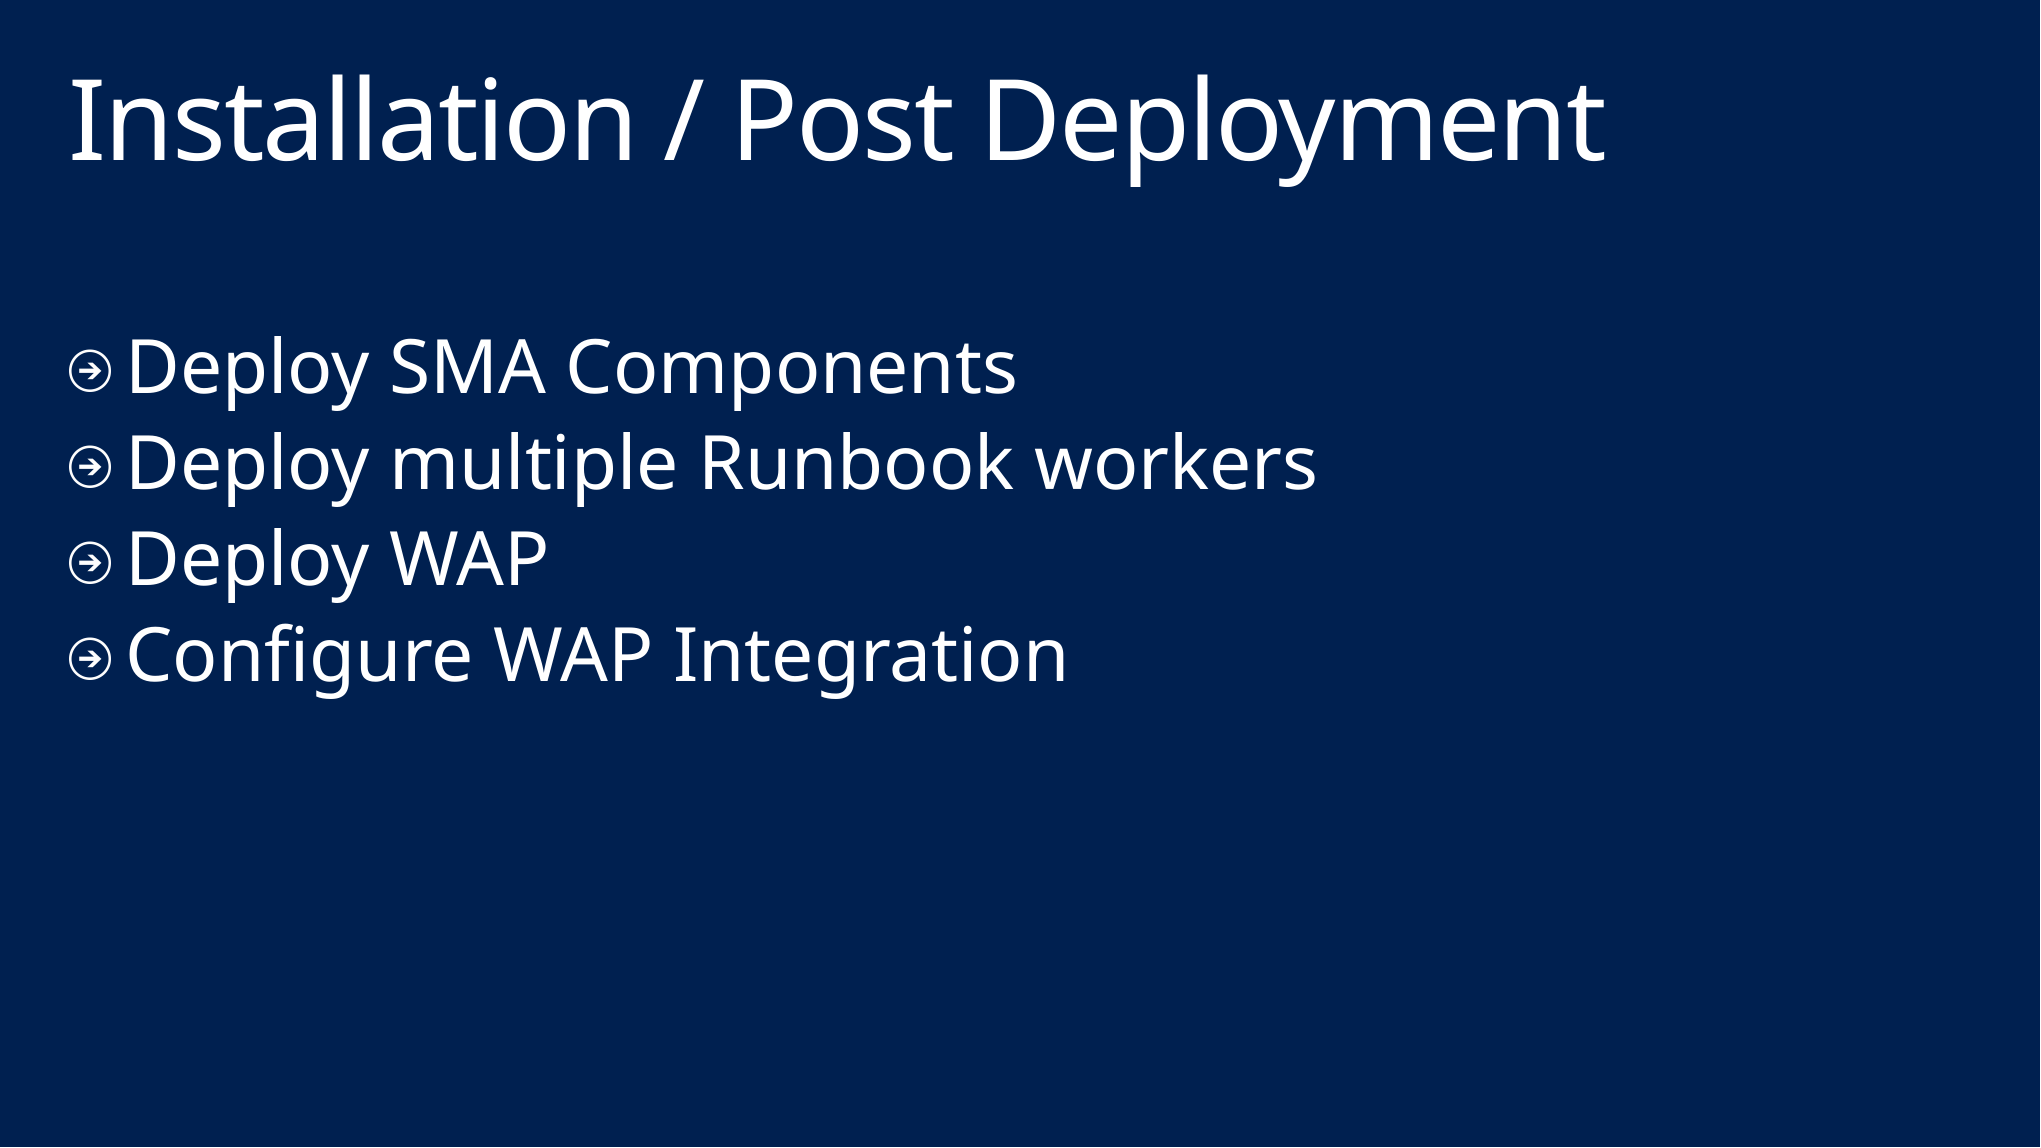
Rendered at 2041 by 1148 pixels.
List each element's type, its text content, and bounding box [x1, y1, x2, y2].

picture [69, 530, 122, 584]
picture [69, 434, 122, 488]
title Installation / Post Deployment [45, 48, 1996, 199]
list Deploy SMA Components Deploy multiple Runbook workers Deploy WAP Configure WAP Integration [45, 199, 1996, 720]
picture [69, 626, 122, 680]
picture [69, 338, 122, 392]
